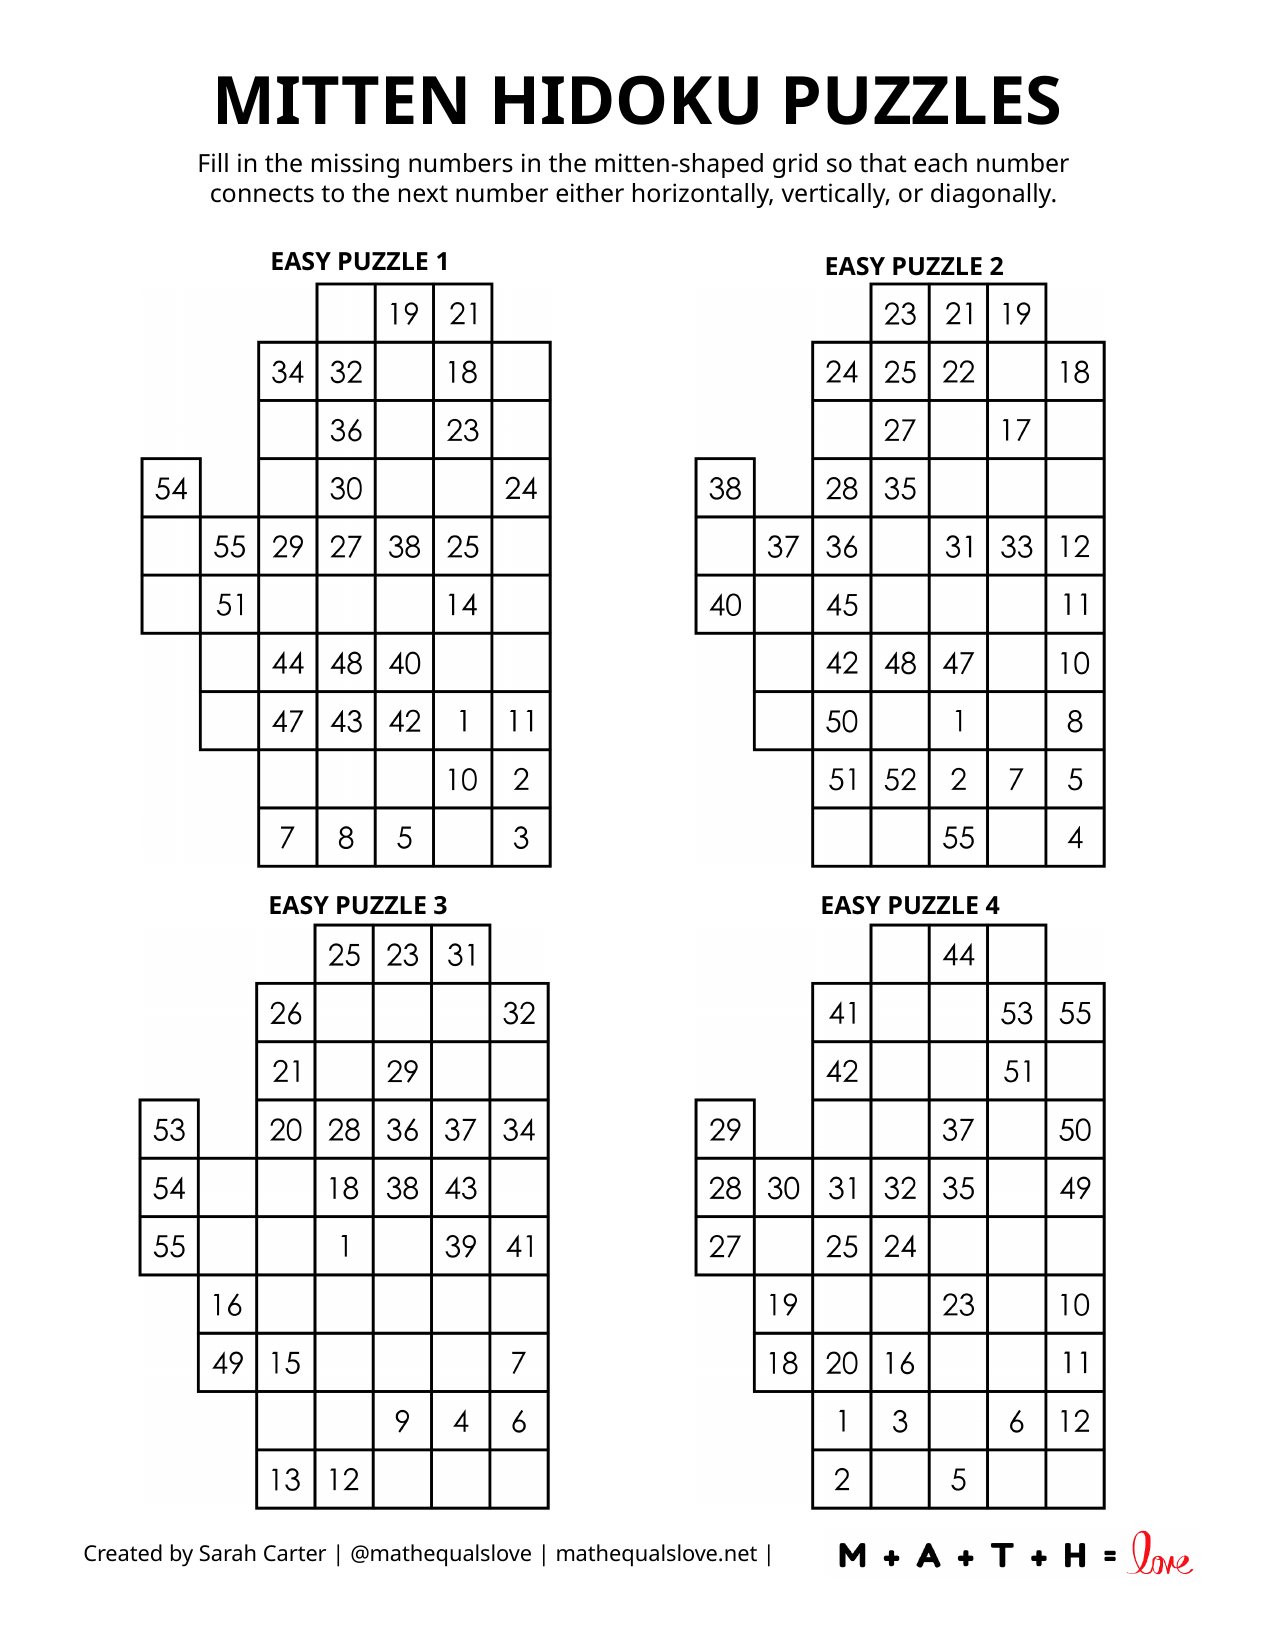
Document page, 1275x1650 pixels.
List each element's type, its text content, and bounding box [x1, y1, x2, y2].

picture [139, 280, 554, 870]
picture [693, 280, 1108, 870]
text_box EASY PUZZLE 1 [120, 245, 600, 297]
picture [136, 922, 551, 1511]
text_box EASY PUZZLE 2 [674, 249, 1155, 301]
text_box Fill in the missing numbers in the mitten-shaped grid so that each number connects to the next number either horizontally, vertically, or diagonally. [0, 140, 1275, 216]
text_box MITTEN HIDOKU PUZZLES [66, 50, 1211, 140]
text_box EASY PUZZLE 3 [118, 889, 598, 941]
text_box Created by Sarah Carter | @mathequalslove | mathequalslove.net | [68, 1532, 826, 1574]
picture [826, 1528, 1203, 1579]
picture [693, 922, 1108, 1511]
text_box EASY PUZZLE 4 [670, 889, 1150, 941]
